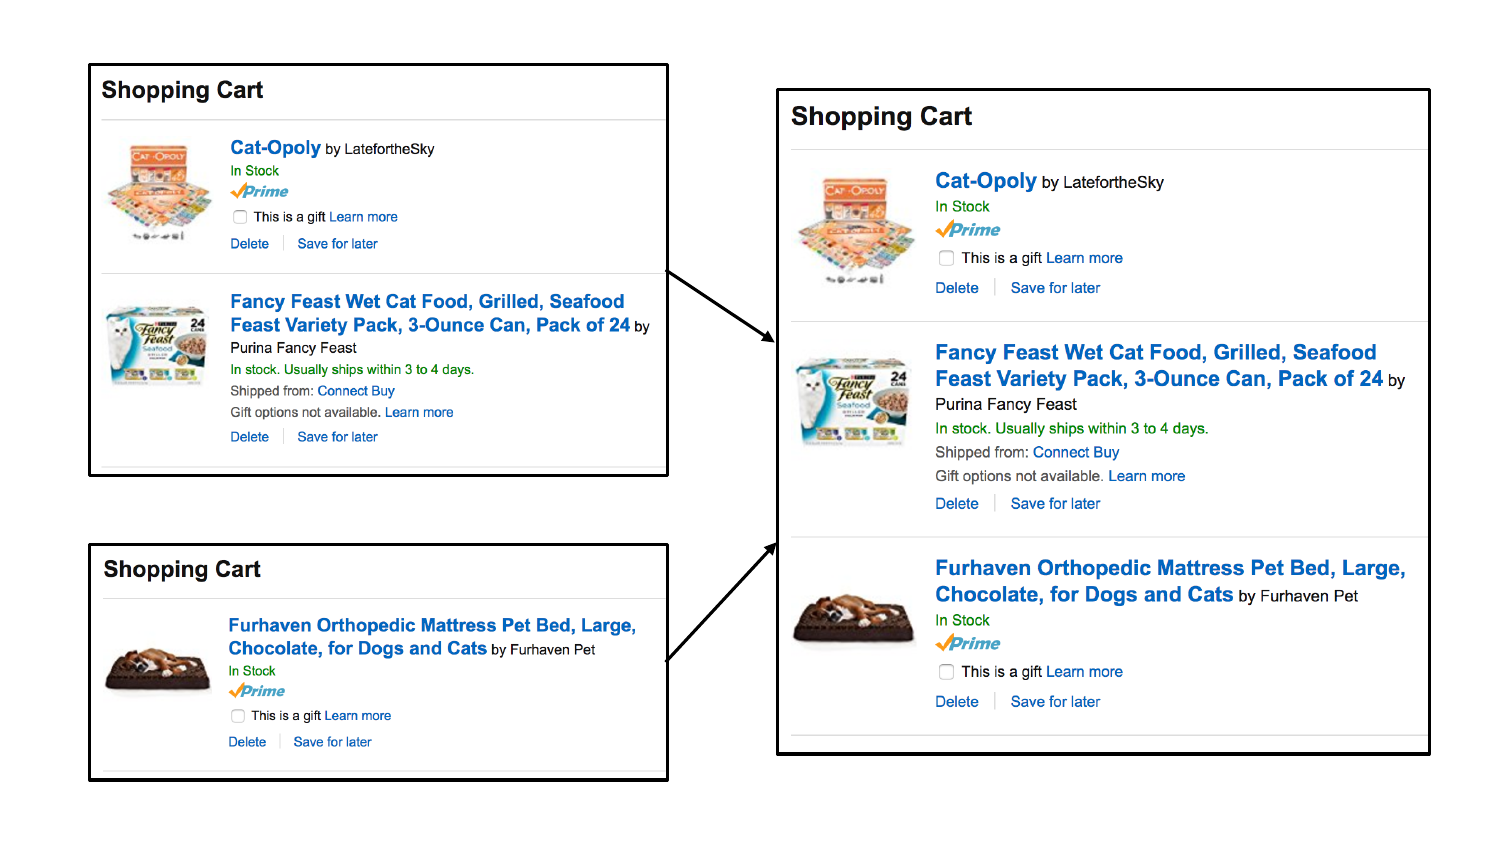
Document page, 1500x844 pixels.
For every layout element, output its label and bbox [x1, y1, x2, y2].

picture [778, 90, 1428, 753]
picture [90, 65, 666, 475]
text_box [665, 269, 775, 343]
text_box [665, 541, 777, 663]
picture [90, 545, 666, 779]
